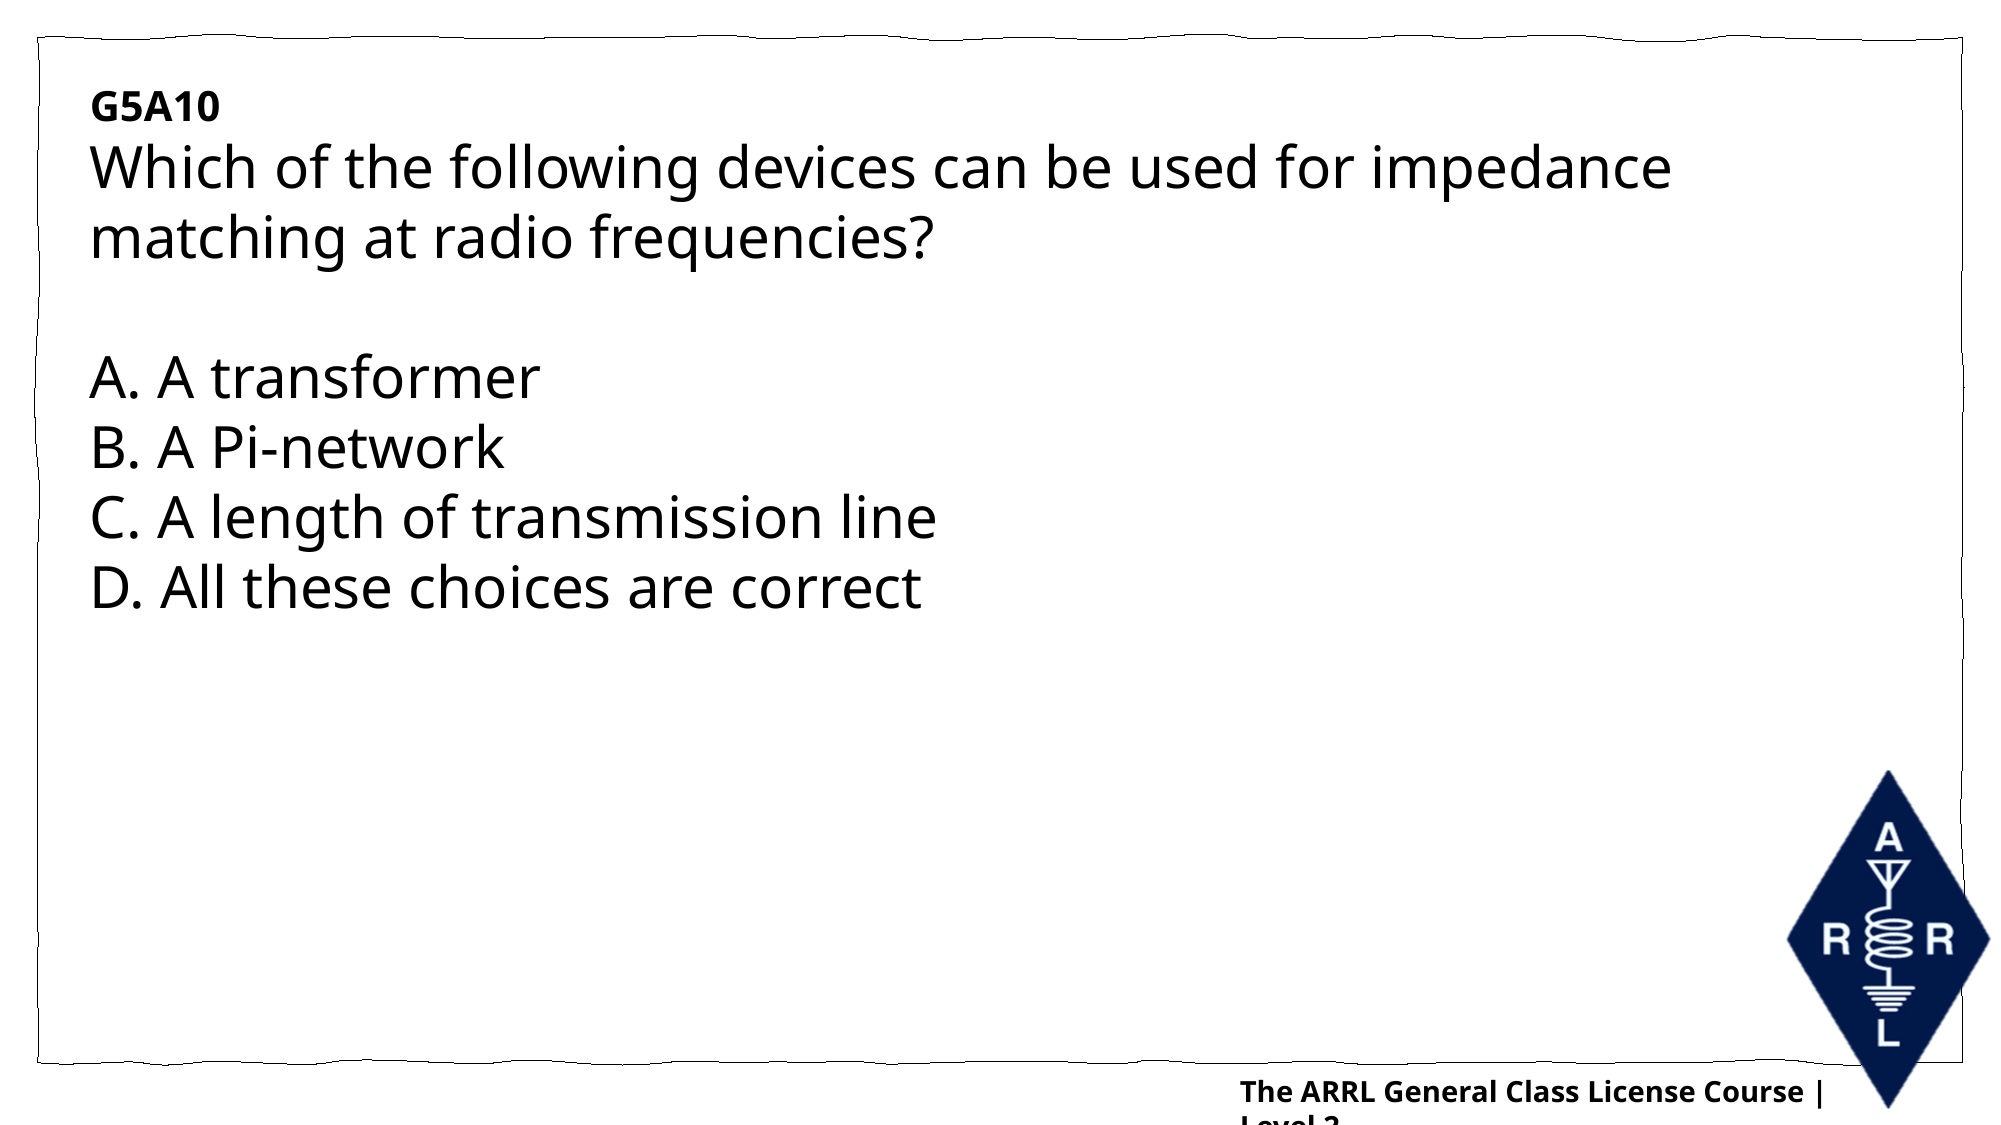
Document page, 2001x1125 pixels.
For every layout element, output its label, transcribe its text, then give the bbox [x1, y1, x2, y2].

text_box G5A10 Which of the following devices can be used for impedance matching at radio frequencies? A. A transformer B. A Pi-network C. A length of transmission line D. All these choices are correct [75, 72, 1850, 628]
picture [1773, 752, 1999, 1125]
